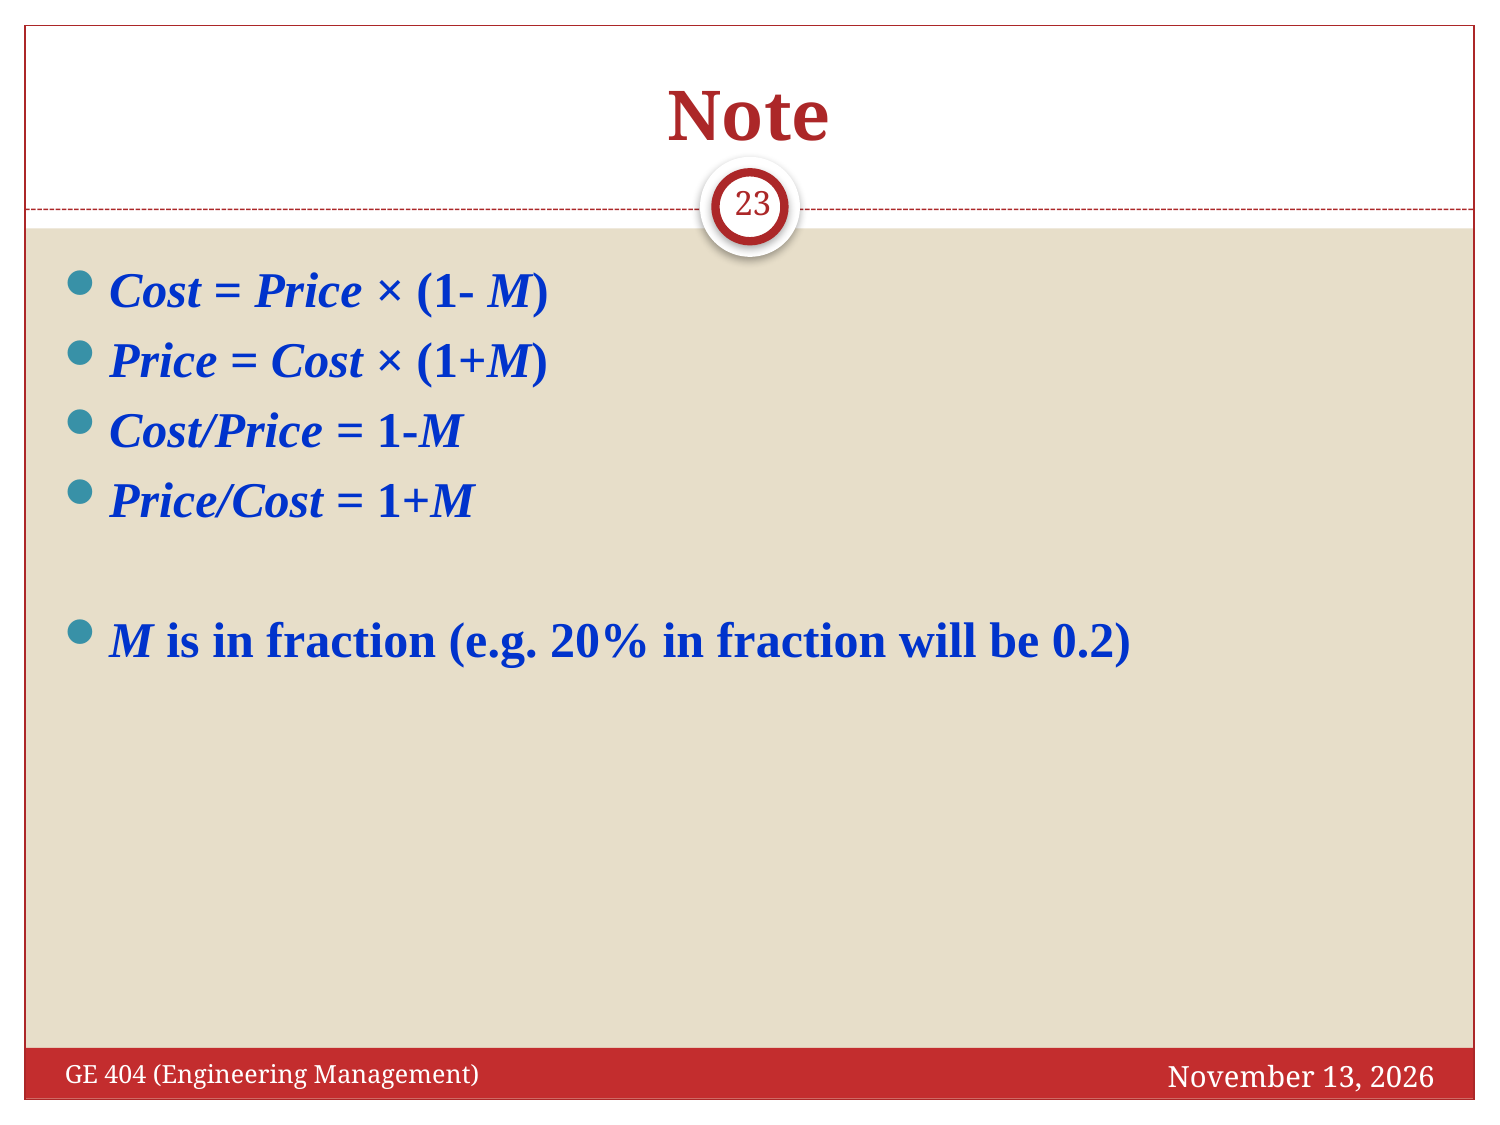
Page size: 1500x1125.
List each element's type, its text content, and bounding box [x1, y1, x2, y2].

slide_number 23 [715, 168, 791, 241]
list Cost = Price × (1- M) Price = Cost × (1+M) Cost/Price = 1-M Price/Cost = 1+M M is in fraction (e.g. 20% in fraction will be 0.2) [49, 250, 1445, 1001]
footer GE 404 (Engineering Management) [50, 1051, 638, 1112]
title Note [49, 37, 1450, 162]
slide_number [950, 1050, 1450, 1111]
